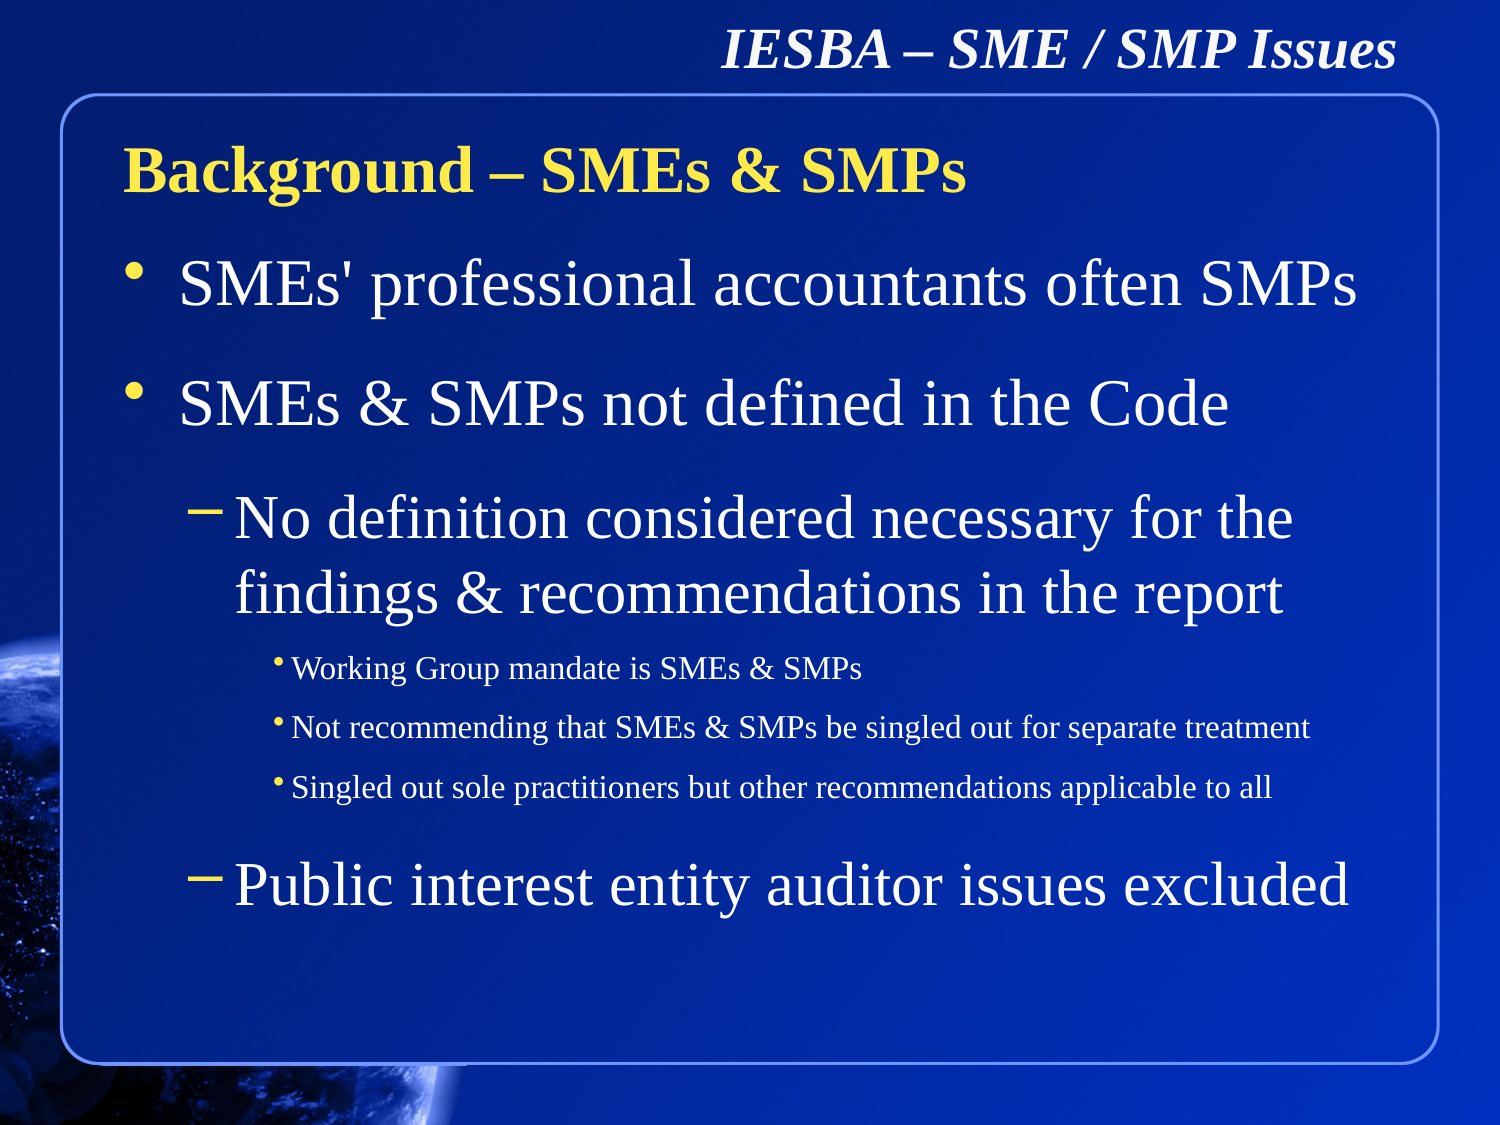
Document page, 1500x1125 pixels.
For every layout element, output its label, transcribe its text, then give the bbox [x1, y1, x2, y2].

title IESBA – SME / SMP Issues [149, 0, 1414, 92]
picture [0, 0, 1500, 1125]
list Background – SMEs & SMPs [107, 118, 1411, 215]
list SMEs' professional accountants often SMPs SMEs & SMPs not defined in the Code No definition considered necessary for the findings & recommendations in the report Working Group mandate is SMEs & SMPs Not recommending that SMEs & SMPs be singled out for separate treatment Singled out sole practitioners but other recommendations applicable to all Public interest entity auditor issues excluded [107, 230, 1411, 1048]
